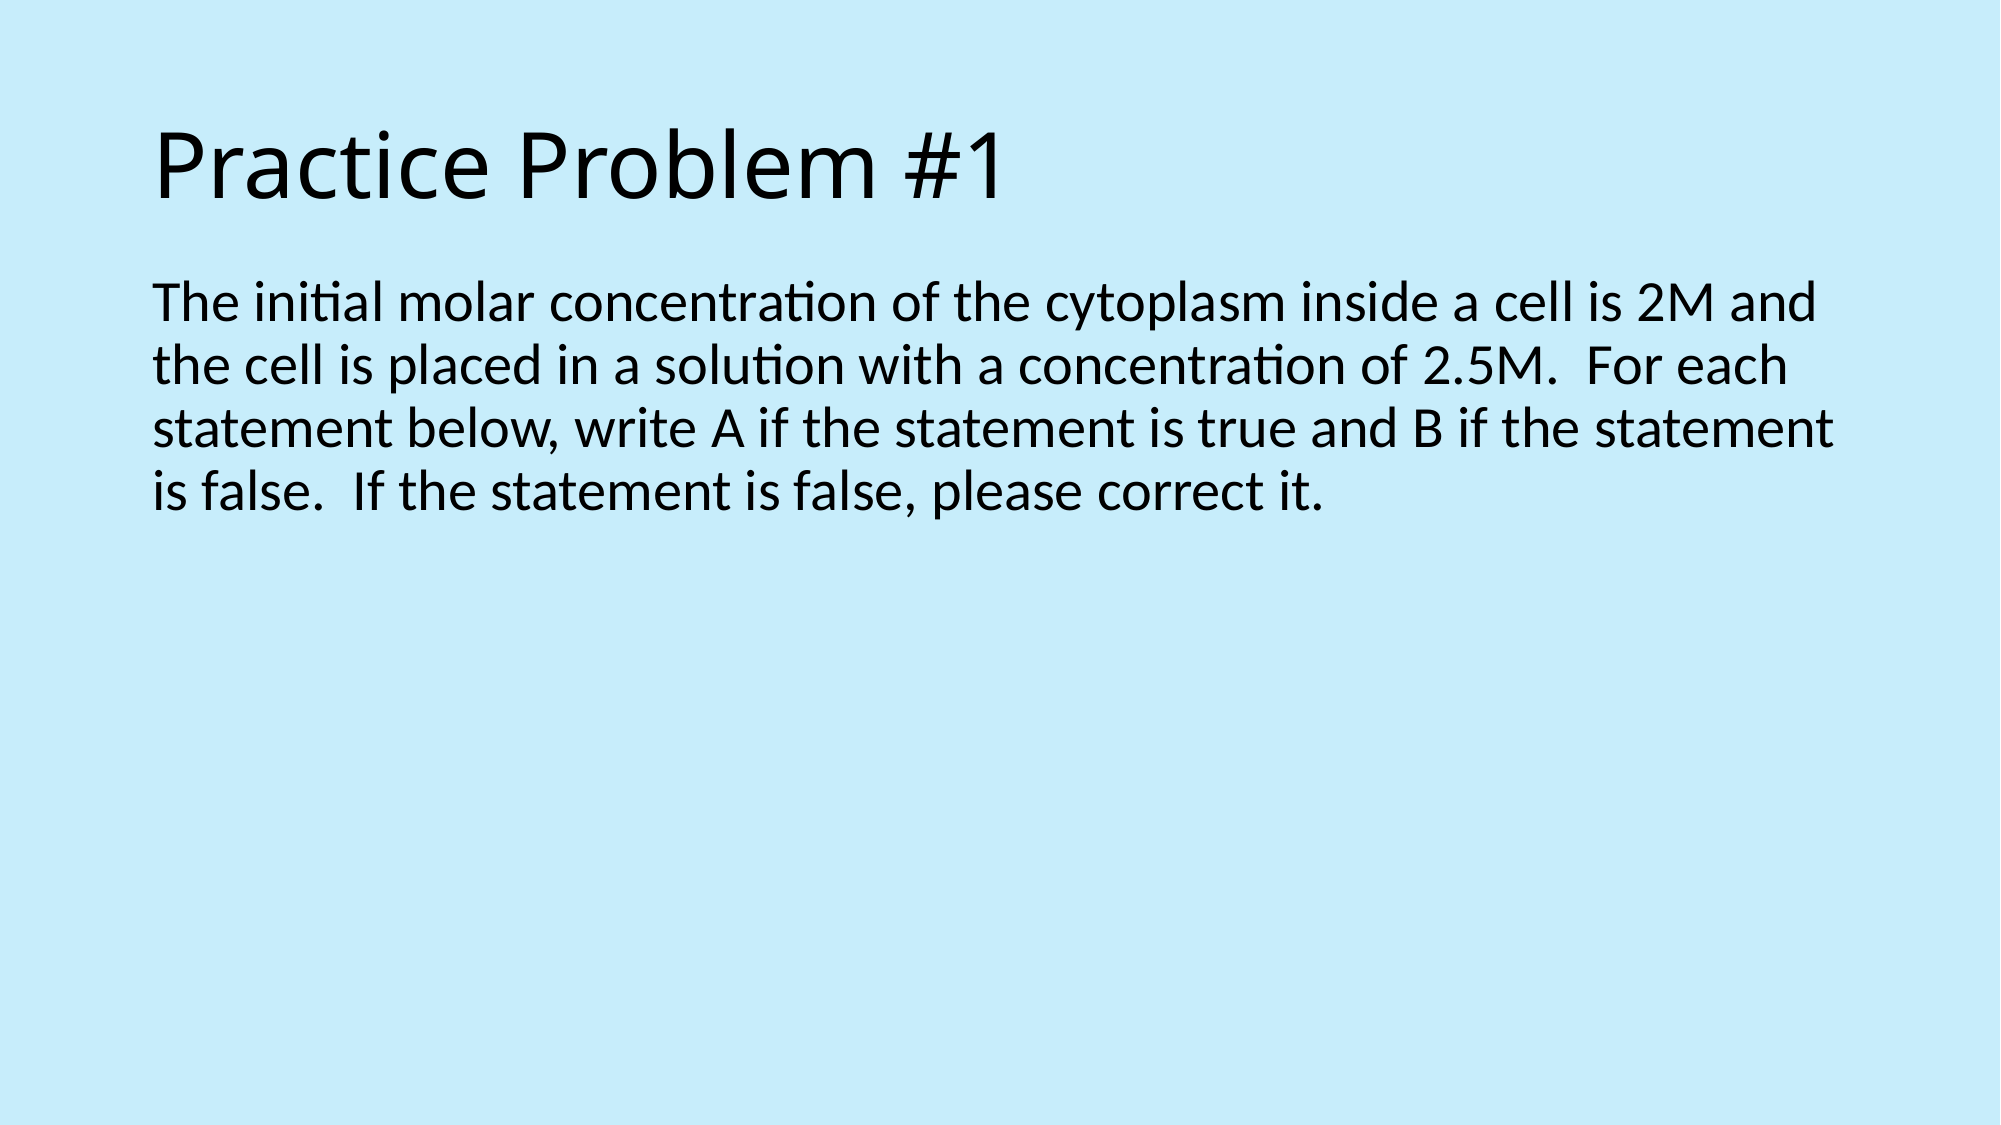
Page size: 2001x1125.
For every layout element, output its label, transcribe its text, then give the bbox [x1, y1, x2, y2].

title Practice Problem #1 [137, 59, 1863, 264]
list The initial molar concentration of the cytoplasm inside a cell is 2M and the cell is placed in a solution with a concentration of 2.5M. For each statement below, write A if the statement is true and B if the statement is false. If the statement is false, please correct it. [137, 264, 1863, 978]
